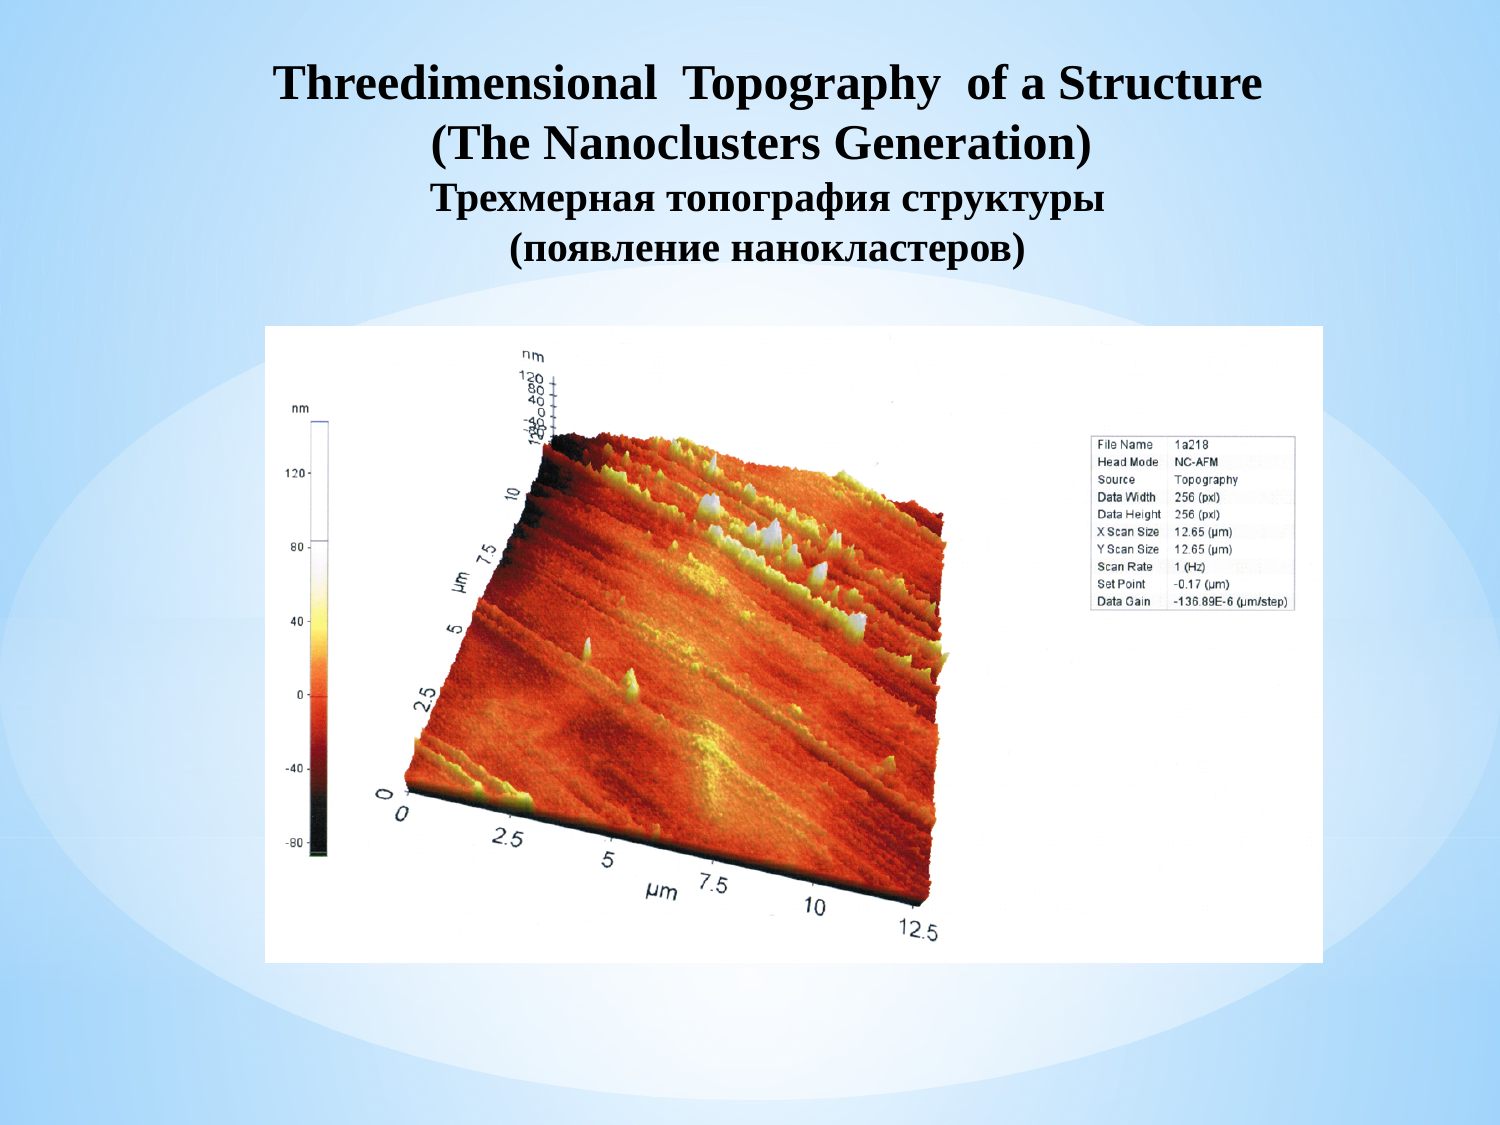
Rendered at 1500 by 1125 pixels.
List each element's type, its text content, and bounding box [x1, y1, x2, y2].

text_box Threedimensional Topography of a Structure (The Nanoclusters Generation) Трехмерная топография структуры (появление нанокластеров) [88, 42, 1447, 278]
picture [265, 326, 1323, 963]
